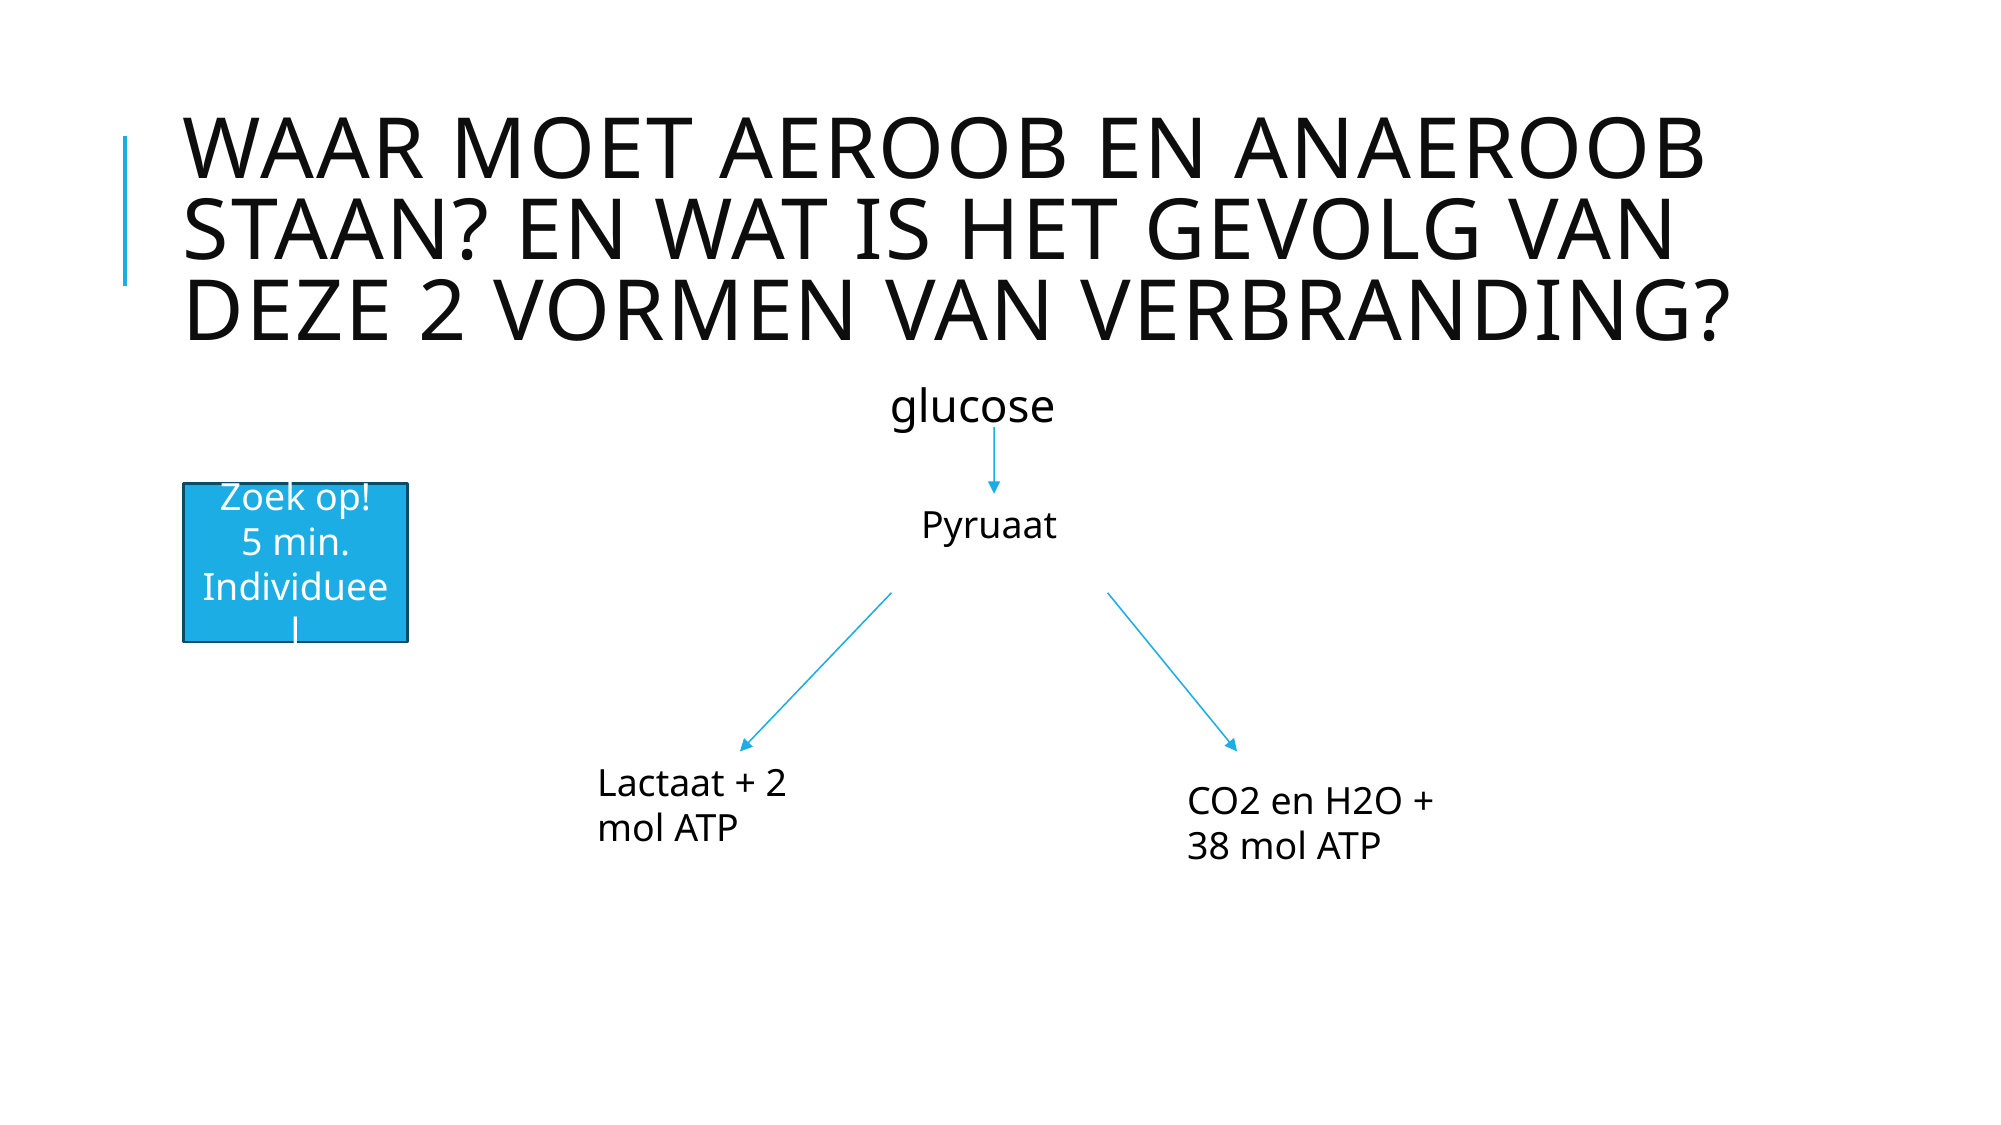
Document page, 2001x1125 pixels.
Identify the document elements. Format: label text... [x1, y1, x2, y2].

text_box Zoek op! 5 min. Individueel [182, 482, 409, 643]
text_box CO2 en H2O + 38 mol ATP [1172, 769, 1465, 875]
title Waar moet aeroob en anaeroob staan? En wat is het gevolg van deze 2 vormen van verbranding? [168, 96, 1763, 375]
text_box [1107, 592, 1238, 752]
list glucose [168, 375, 1763, 1035]
text_box Pyruaat [906, 493, 1082, 554]
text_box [739, 592, 892, 752]
text_box Lactaat + 2 mol ATP [582, 751, 829, 857]
